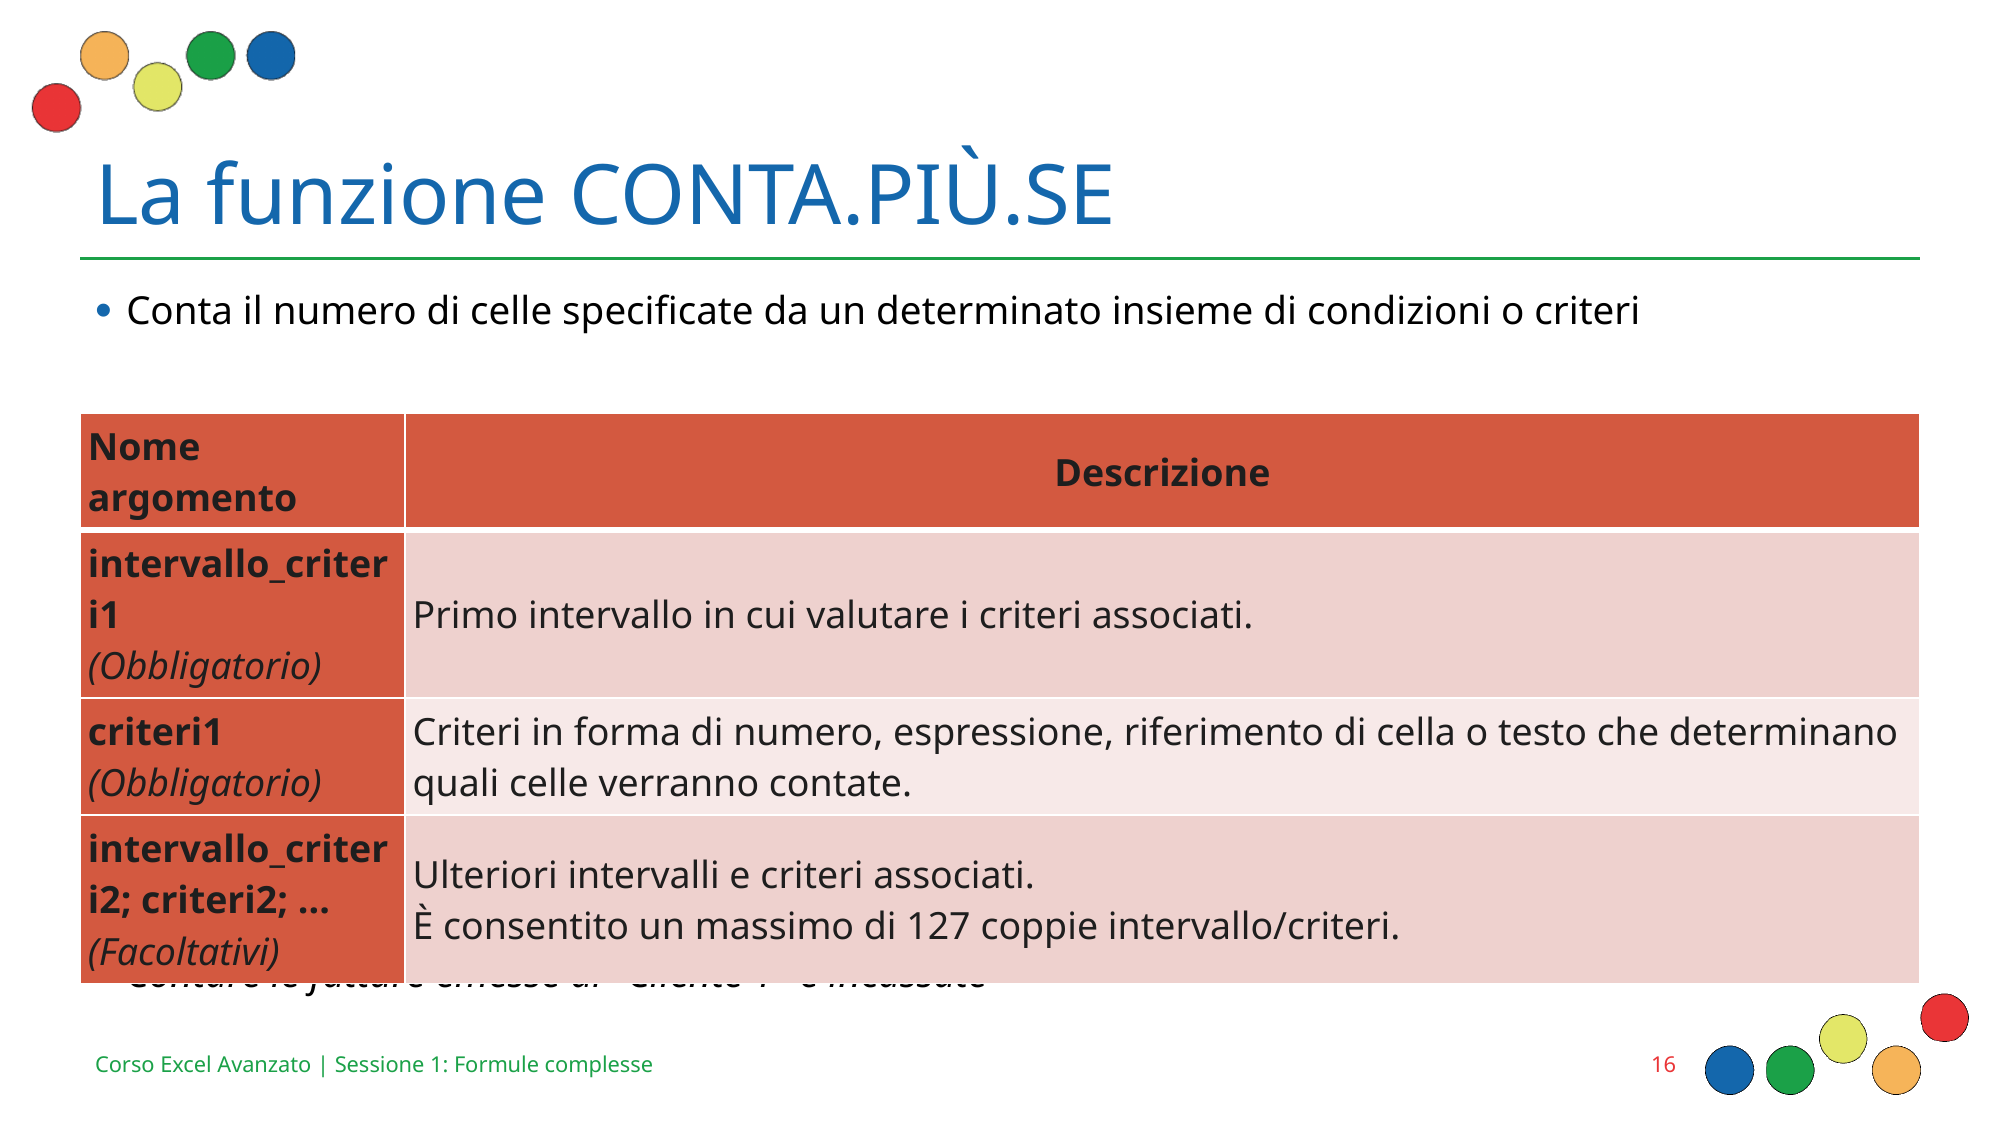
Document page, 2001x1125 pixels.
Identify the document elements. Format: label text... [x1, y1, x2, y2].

table_header Descrizione [406, 414, 1919, 527]
table_cell intervallo_criteri1 (Obbligatorio) [81, 533, 404, 697]
table_header Nome argomento [81, 414, 404, 527]
table_cell Ulteriori intervalli e criteri associati. È consentito un massimo di 127 coppie intervallo/criteri. [406, 816, 1919, 983]
table_cell criteri1 (Obbligatorio) [81, 699, 404, 814]
picture [1704, 990, 1971, 1096]
picture [29, 30, 295, 135]
slide_number 16 [1583, 1035, 1692, 1096]
title La funzione CONTA.PIÙ.SE [80, 123, 1920, 259]
table_cell Primo intervallo in cui valutare i criteri associati. [406, 533, 1919, 697]
table_cell Criteri in forma di numero, espressione, riferimento di cella o testo che determinano quali celle verranno contate. [406, 699, 1919, 814]
footer Corso Excel Avanzato | Sessione 1: Formule complesse [80, 1035, 1571, 1096]
table_cell intervallo_criteri2; criteri2; ... (Facoltativi) [81, 816, 404, 983]
